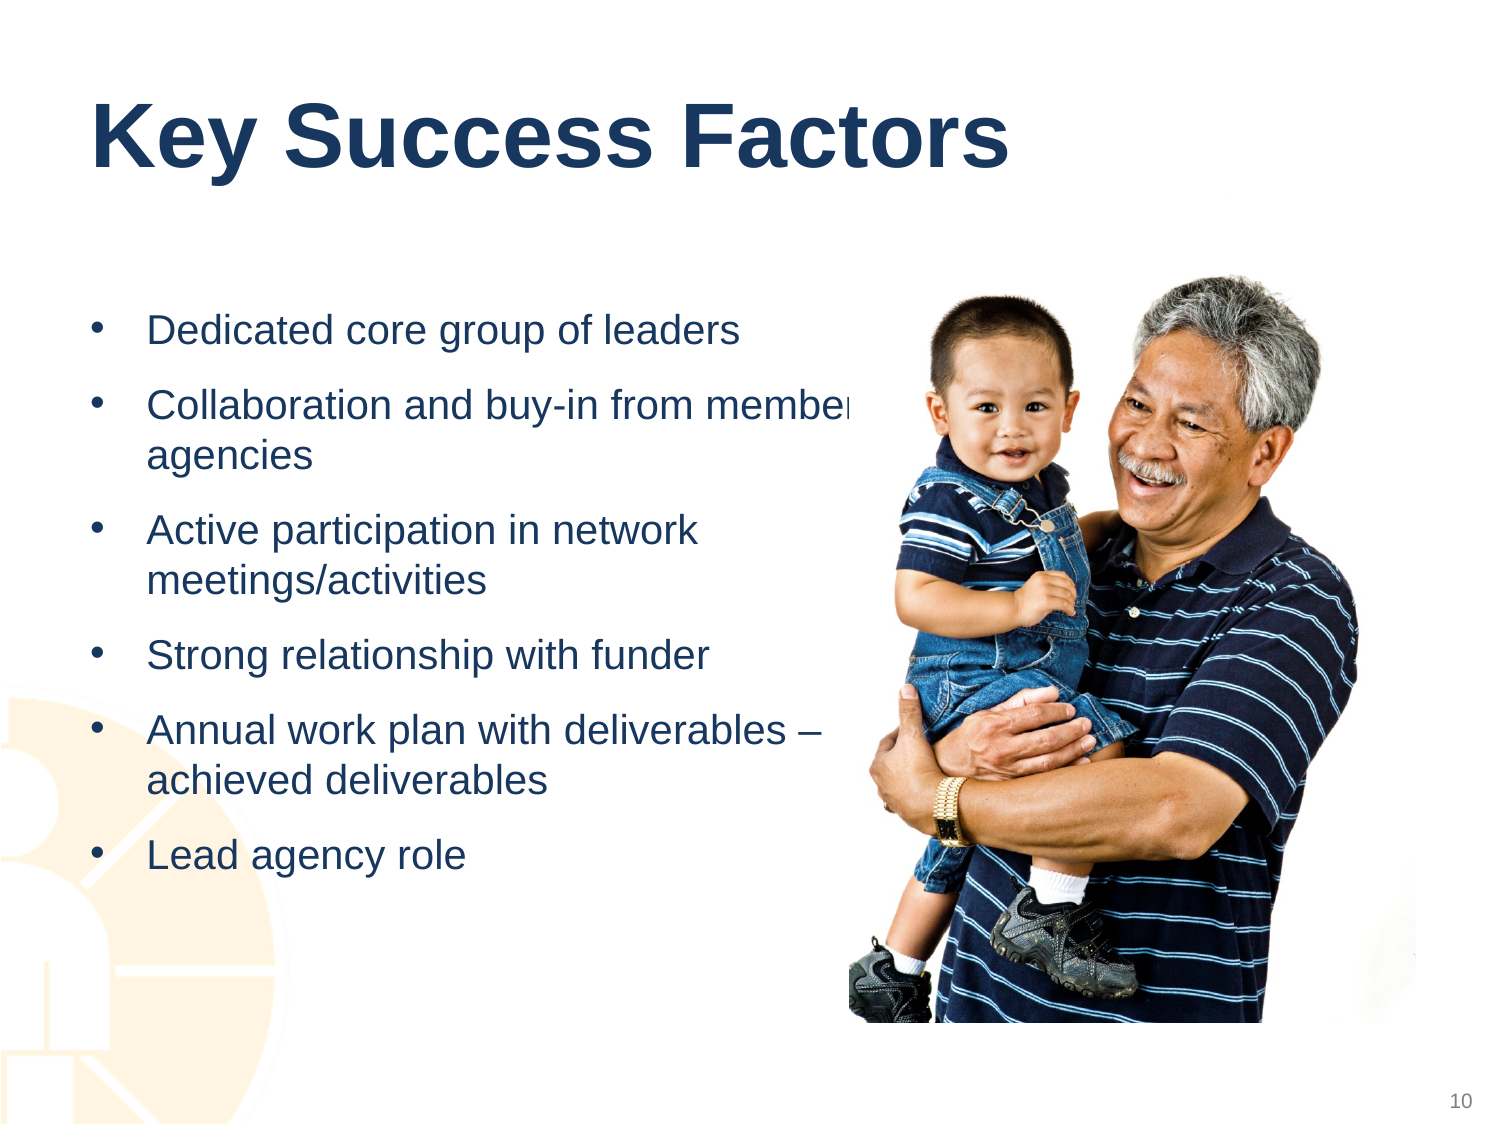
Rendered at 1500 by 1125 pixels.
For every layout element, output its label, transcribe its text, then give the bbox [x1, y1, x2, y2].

title Key Success Factors [74, 37, 1426, 226]
picture [0, 683, 291, 1125]
list Dedicated core group of leaders Collaboration and buy-in from member agencies Active participation in network meetings/activities Strong relationship with funder Annual work plan with deliverables – achieved deliverables Lead agency role [74, 294, 938, 1038]
picture [849, 174, 1417, 1024]
slide_number 10 [1362, 1074, 1488, 1125]
